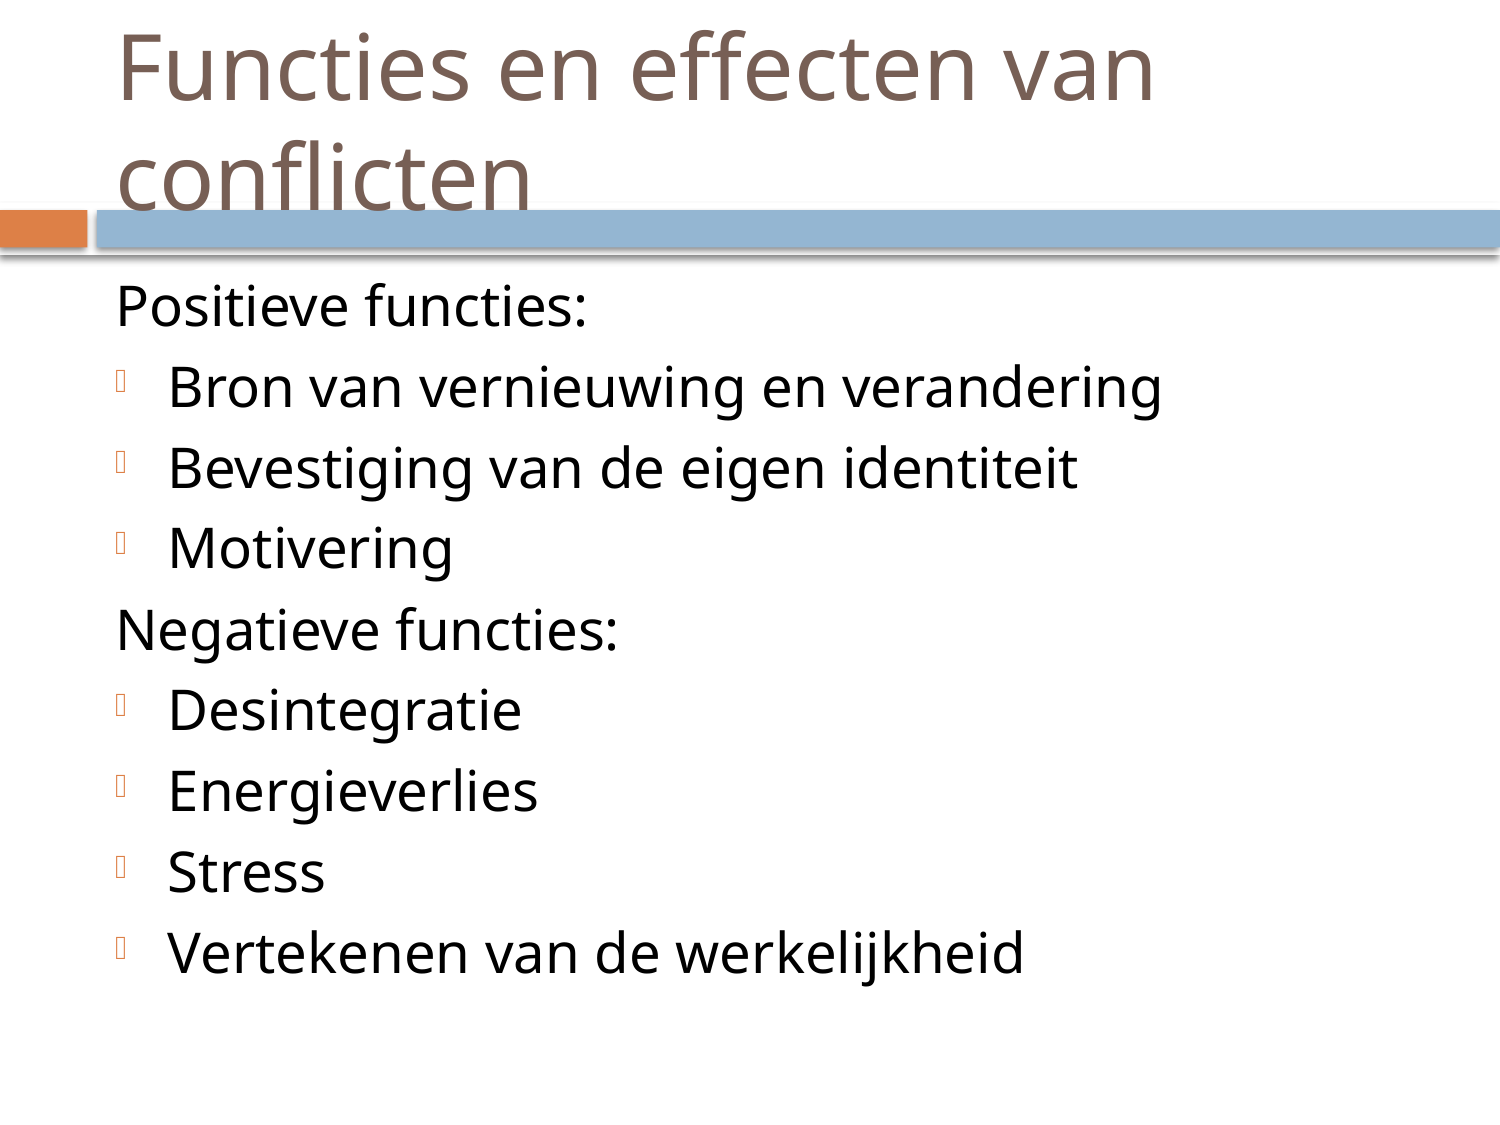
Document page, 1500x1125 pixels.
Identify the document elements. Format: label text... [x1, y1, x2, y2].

title Functies en effecten van conflicten [100, 37, 1438, 200]
list Positieve functies: Bron van vernieuwing en verandering Bevestiging van de eigen identiteit Motivering Negatieve functies: Desintegratie Energieverlies Stress Vertekenen van de werkelijkheid [100, 262, 1438, 1000]
